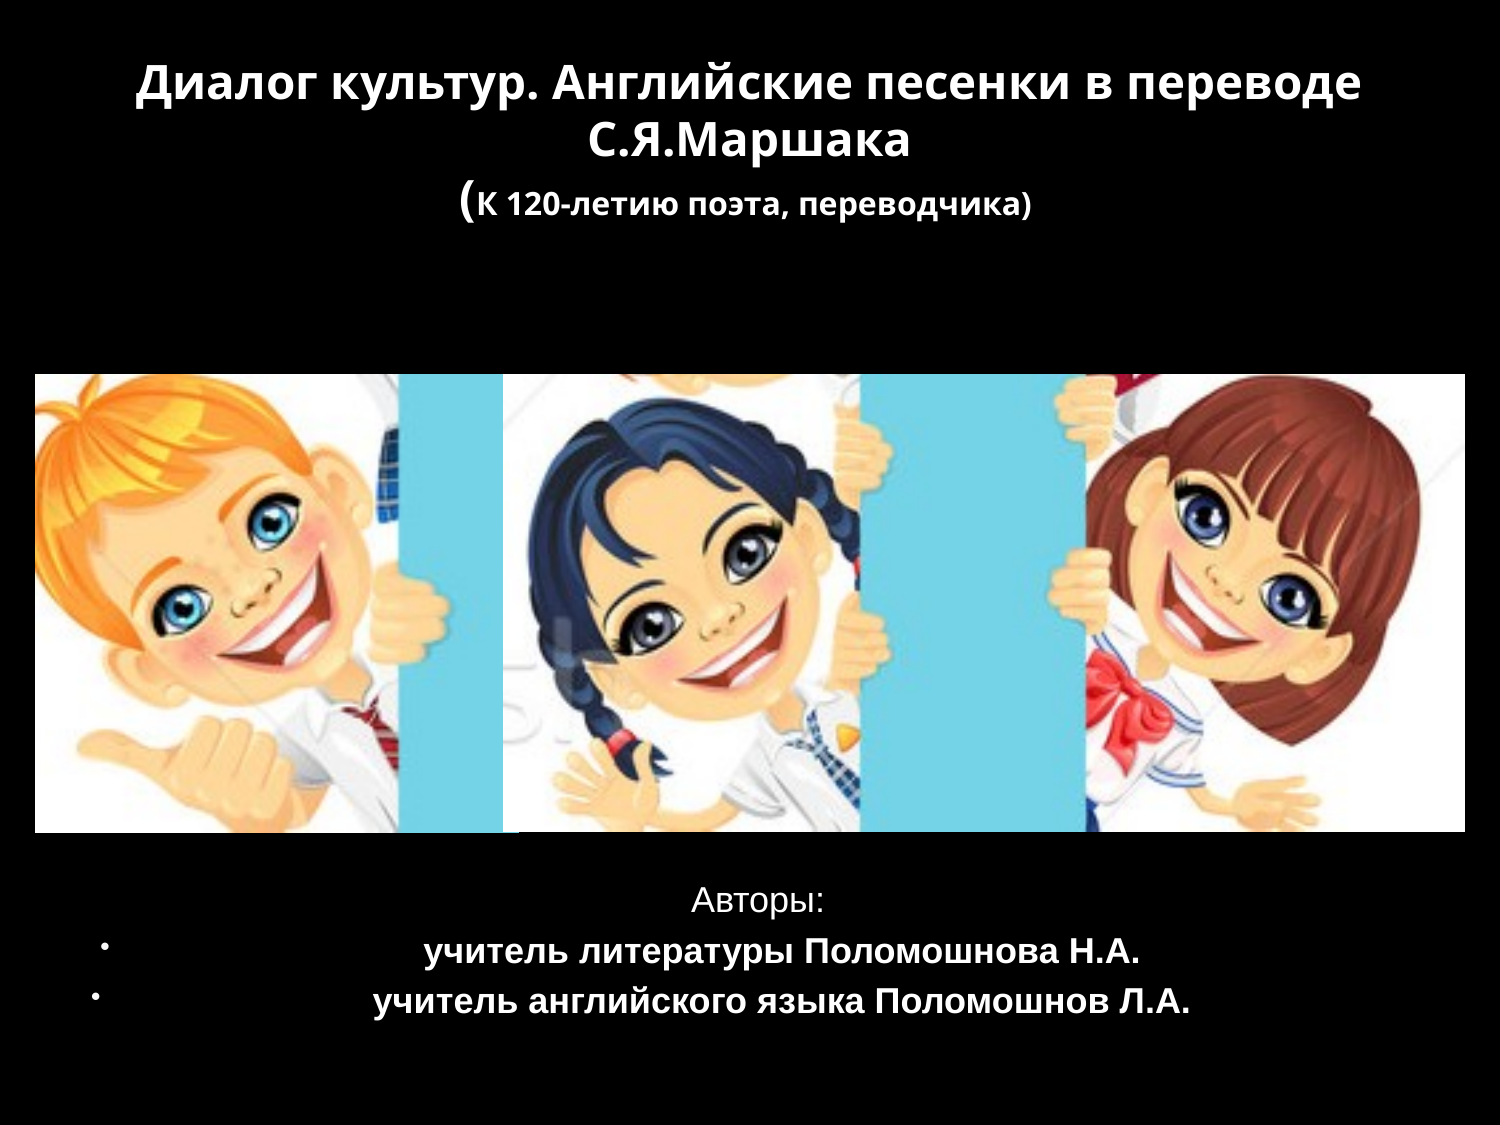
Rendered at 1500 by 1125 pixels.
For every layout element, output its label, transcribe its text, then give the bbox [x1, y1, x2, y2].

list Авторы: учитель литературы Поломошнова Н.А. учитель английского языка Поломошнов Л.А. [75, 874, 1425, 1035]
picture [34, 374, 1465, 834]
title Диалог культур. Английские песенки в переводе С.Я.Маршака (К 120-летию поэта, переводчика) [75, 45, 1425, 233]
